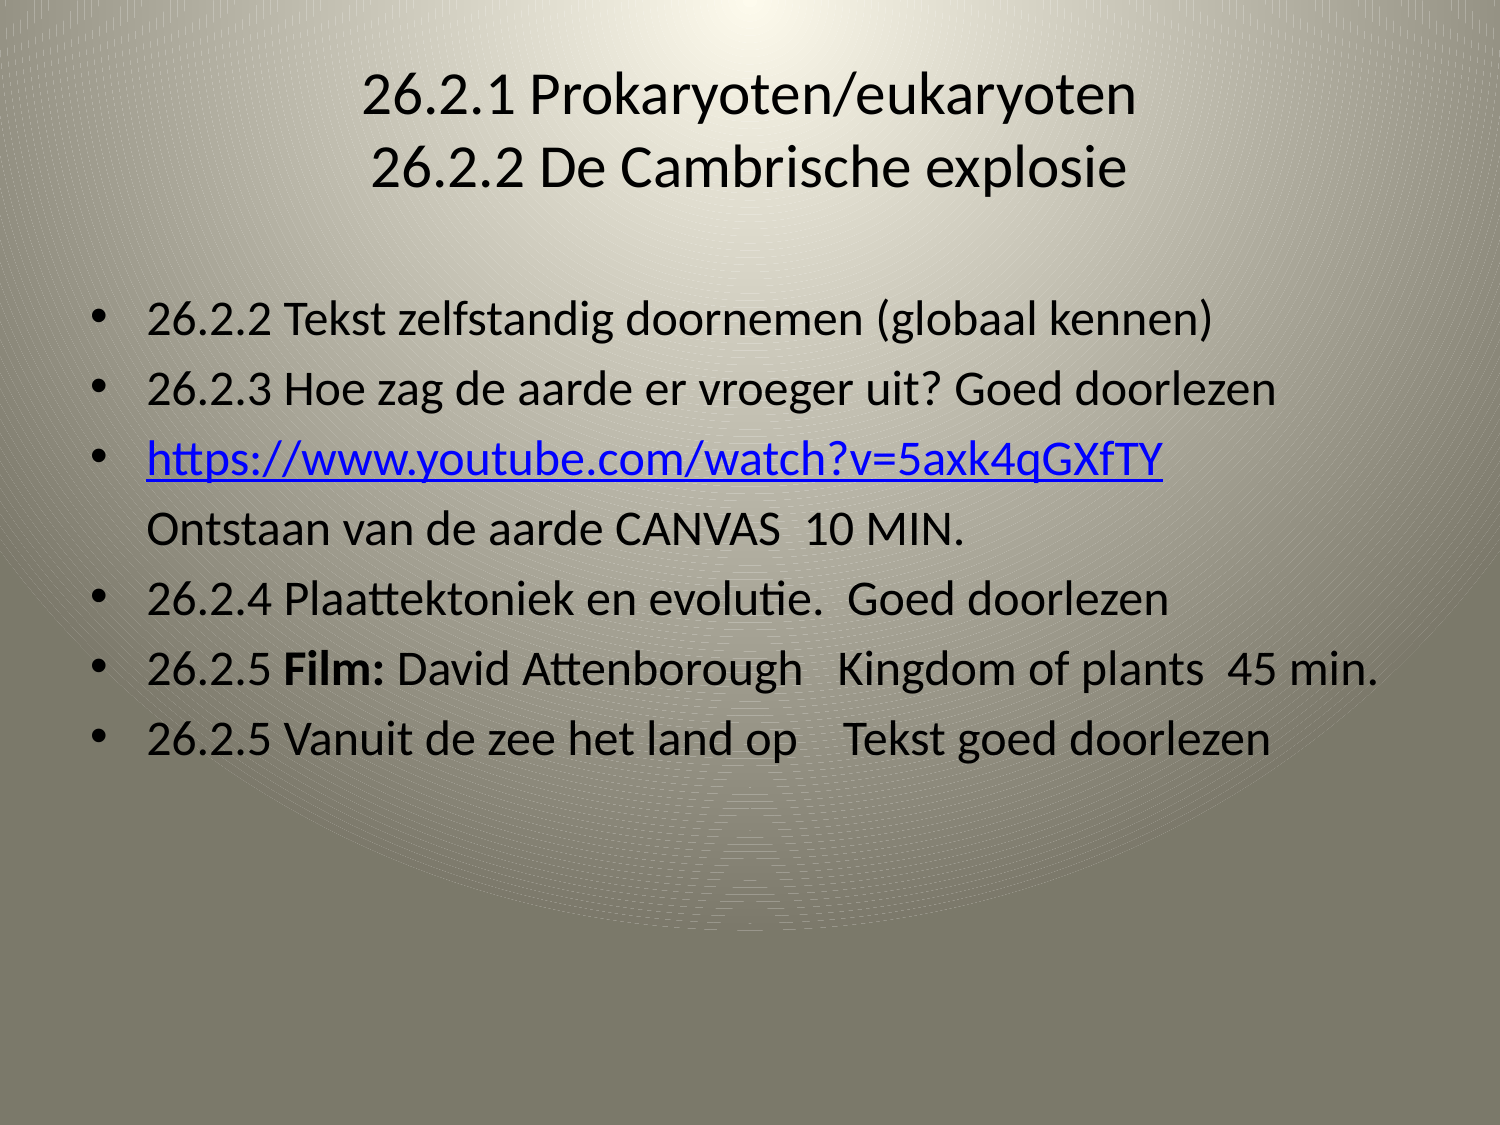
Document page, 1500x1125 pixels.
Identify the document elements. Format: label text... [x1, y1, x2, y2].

title 26.2.1 Prokaryoten/eukaryoten 26.2.2 De Cambrische explosie [75, 45, 1425, 208]
list 26.2.2 Tekst zelfstandig doornemen (globaal kennen) 26.2.3 Hoe zag de aarde er vroeger uit? Goed doorlezen https://www.youtube.com/watch?v=5axk4qGXfTY Ontstaan van de aarde CANVAS 10 MIN. 26.2.4 Plaattektoniek en evolutie. Goed doorlezen 26.2.5 Film: David Attenborough Kingdom of plants 45 min. 26.2.5 Vanuit de zee het land op Tekst goed doorlezen [75, 208, 1425, 1059]
